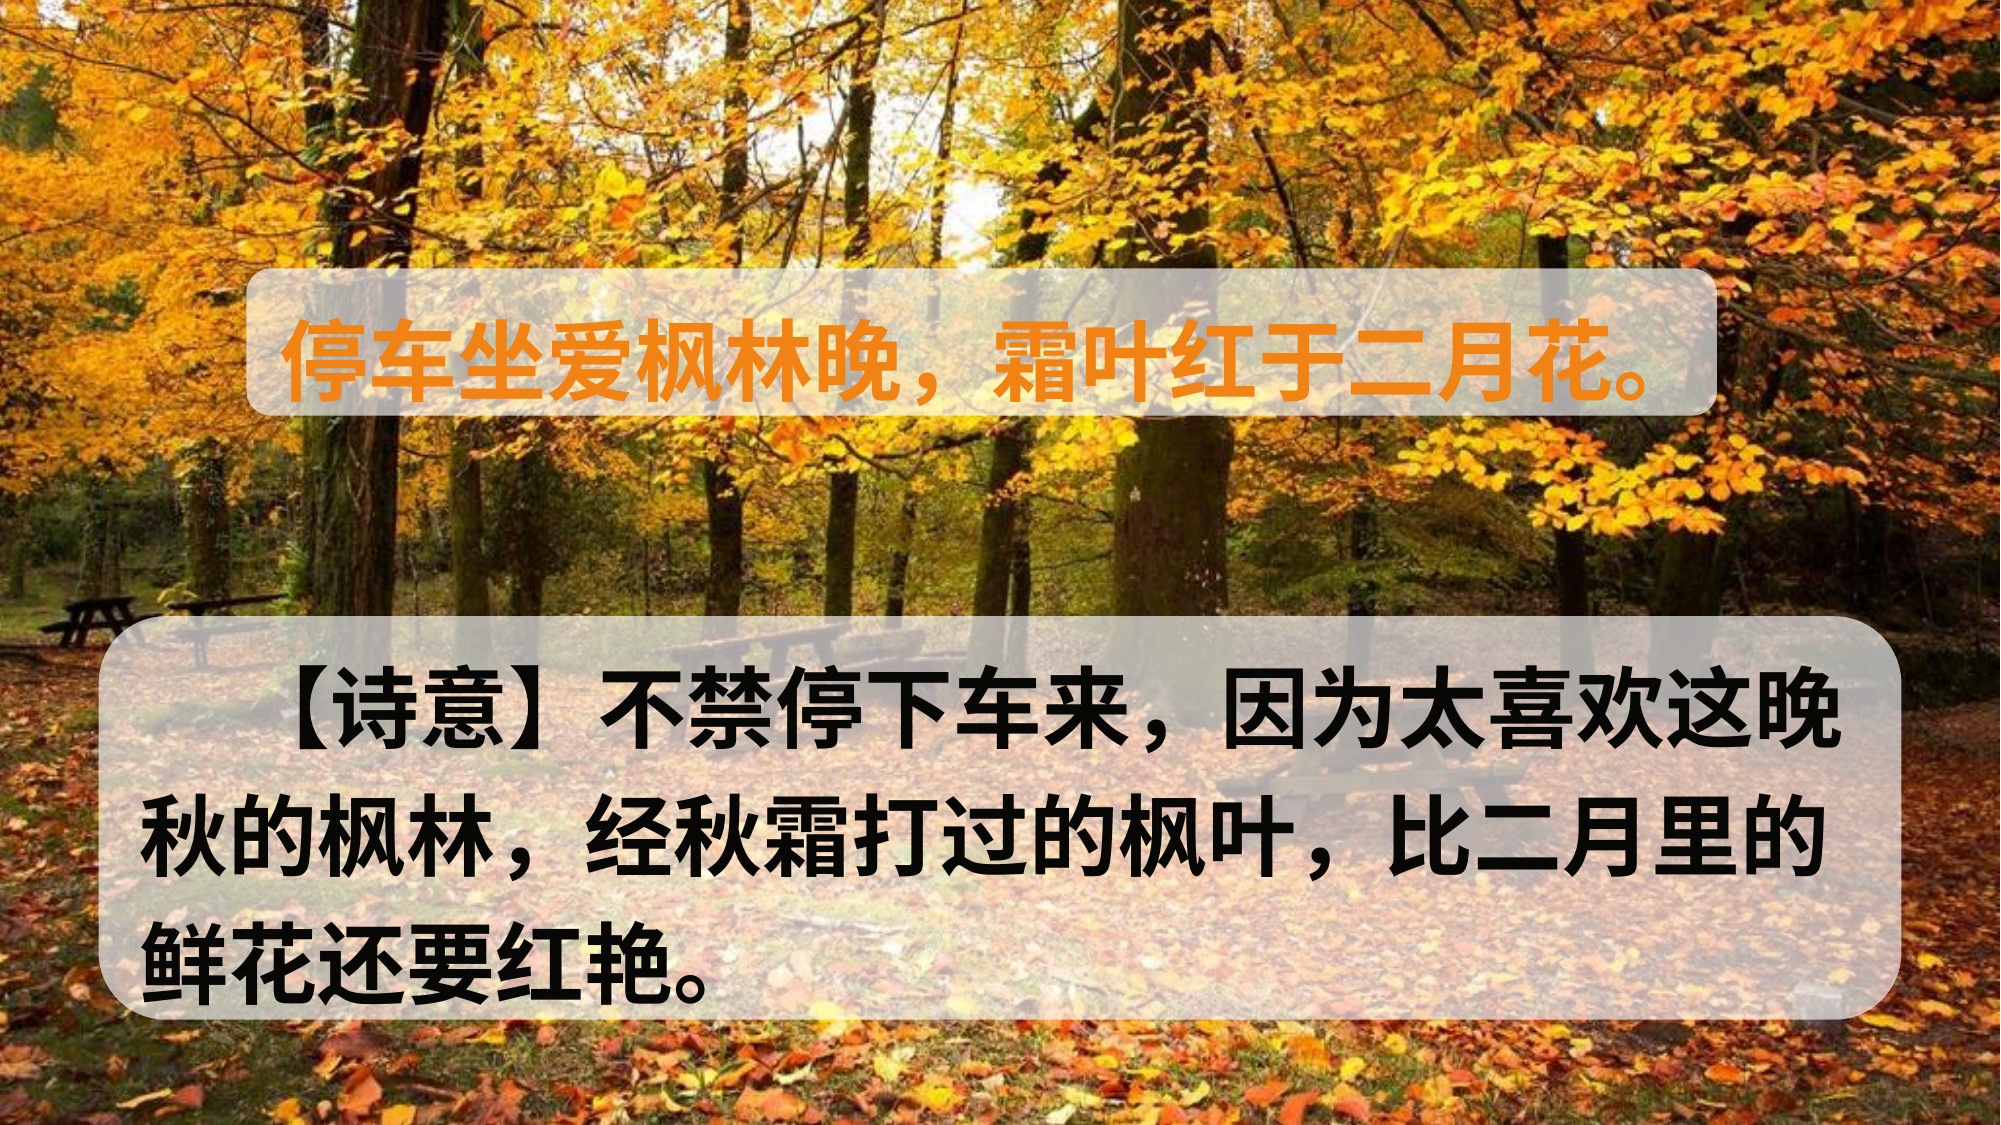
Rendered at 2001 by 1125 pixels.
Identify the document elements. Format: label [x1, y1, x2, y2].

picture [0, 0, 2001, 1125]
text_box [98, 616, 1902, 1027]
